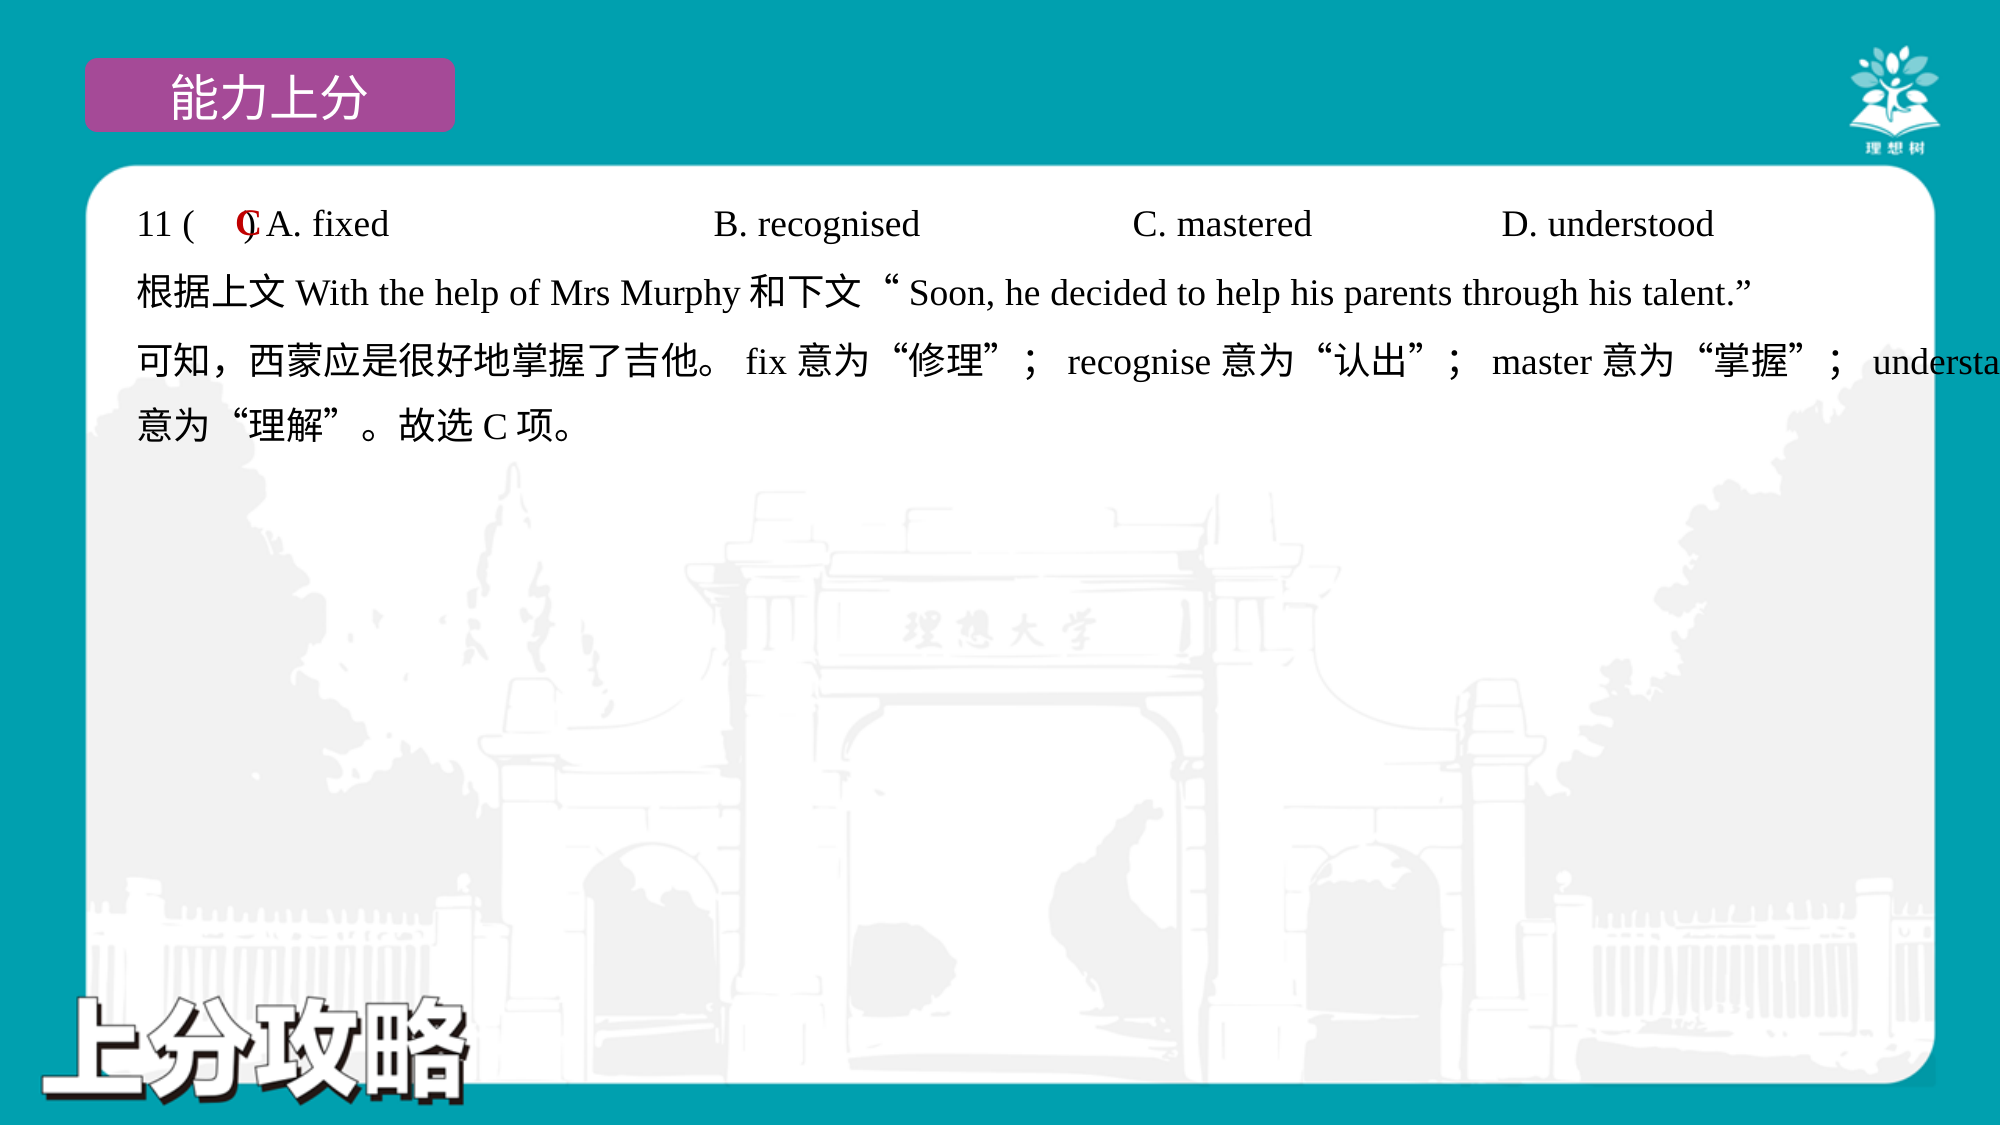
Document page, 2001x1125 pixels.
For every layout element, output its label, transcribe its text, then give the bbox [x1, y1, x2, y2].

text_box 11 ( ) A. fixed B. recognised C. mastered D. understood [136, 176, 1865, 237]
text_box 根据上文With the help of Mrs Murphy和下文“Soon, he decided to help his parents through his talent.” 可知，西蒙应是很好地掌握了吉他。fix意为“修理”；recognise意为“认出”；master意为“掌握”；understand 意为“理解”。故选C项。 [136, 244, 1865, 441]
picture [0, 0, 2000, 1125]
text_box C [221, 176, 276, 236]
